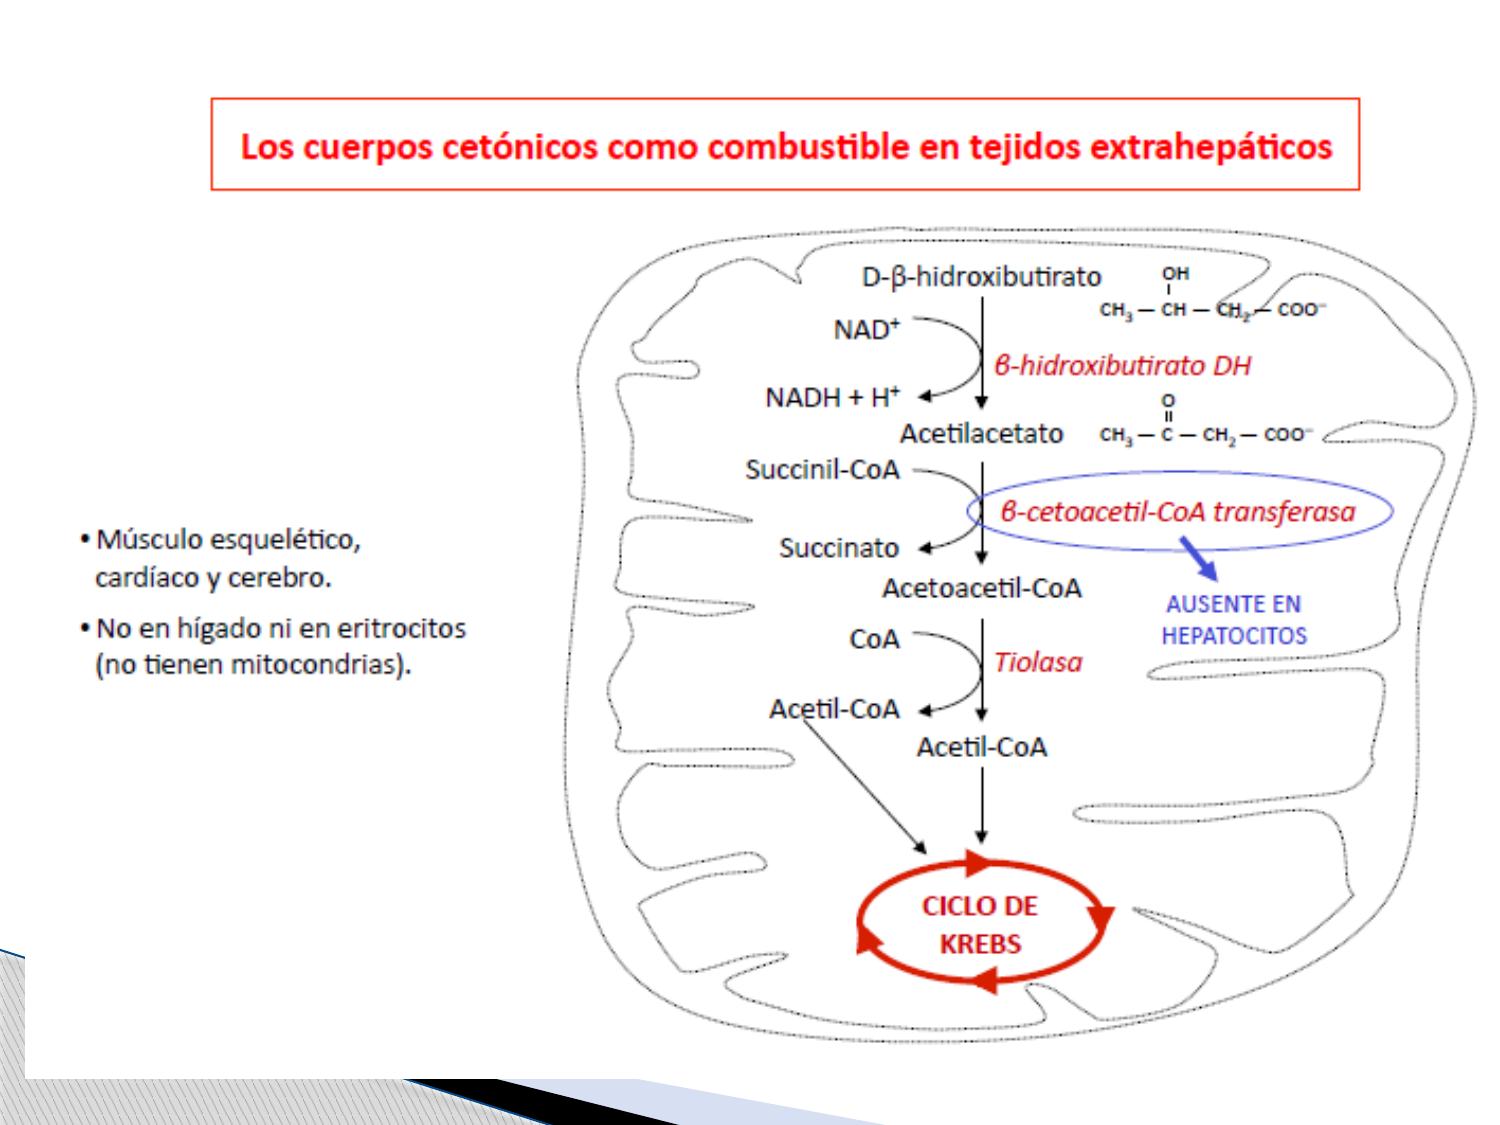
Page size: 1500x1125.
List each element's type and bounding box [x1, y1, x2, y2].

picture [24, 96, 1500, 1079]
